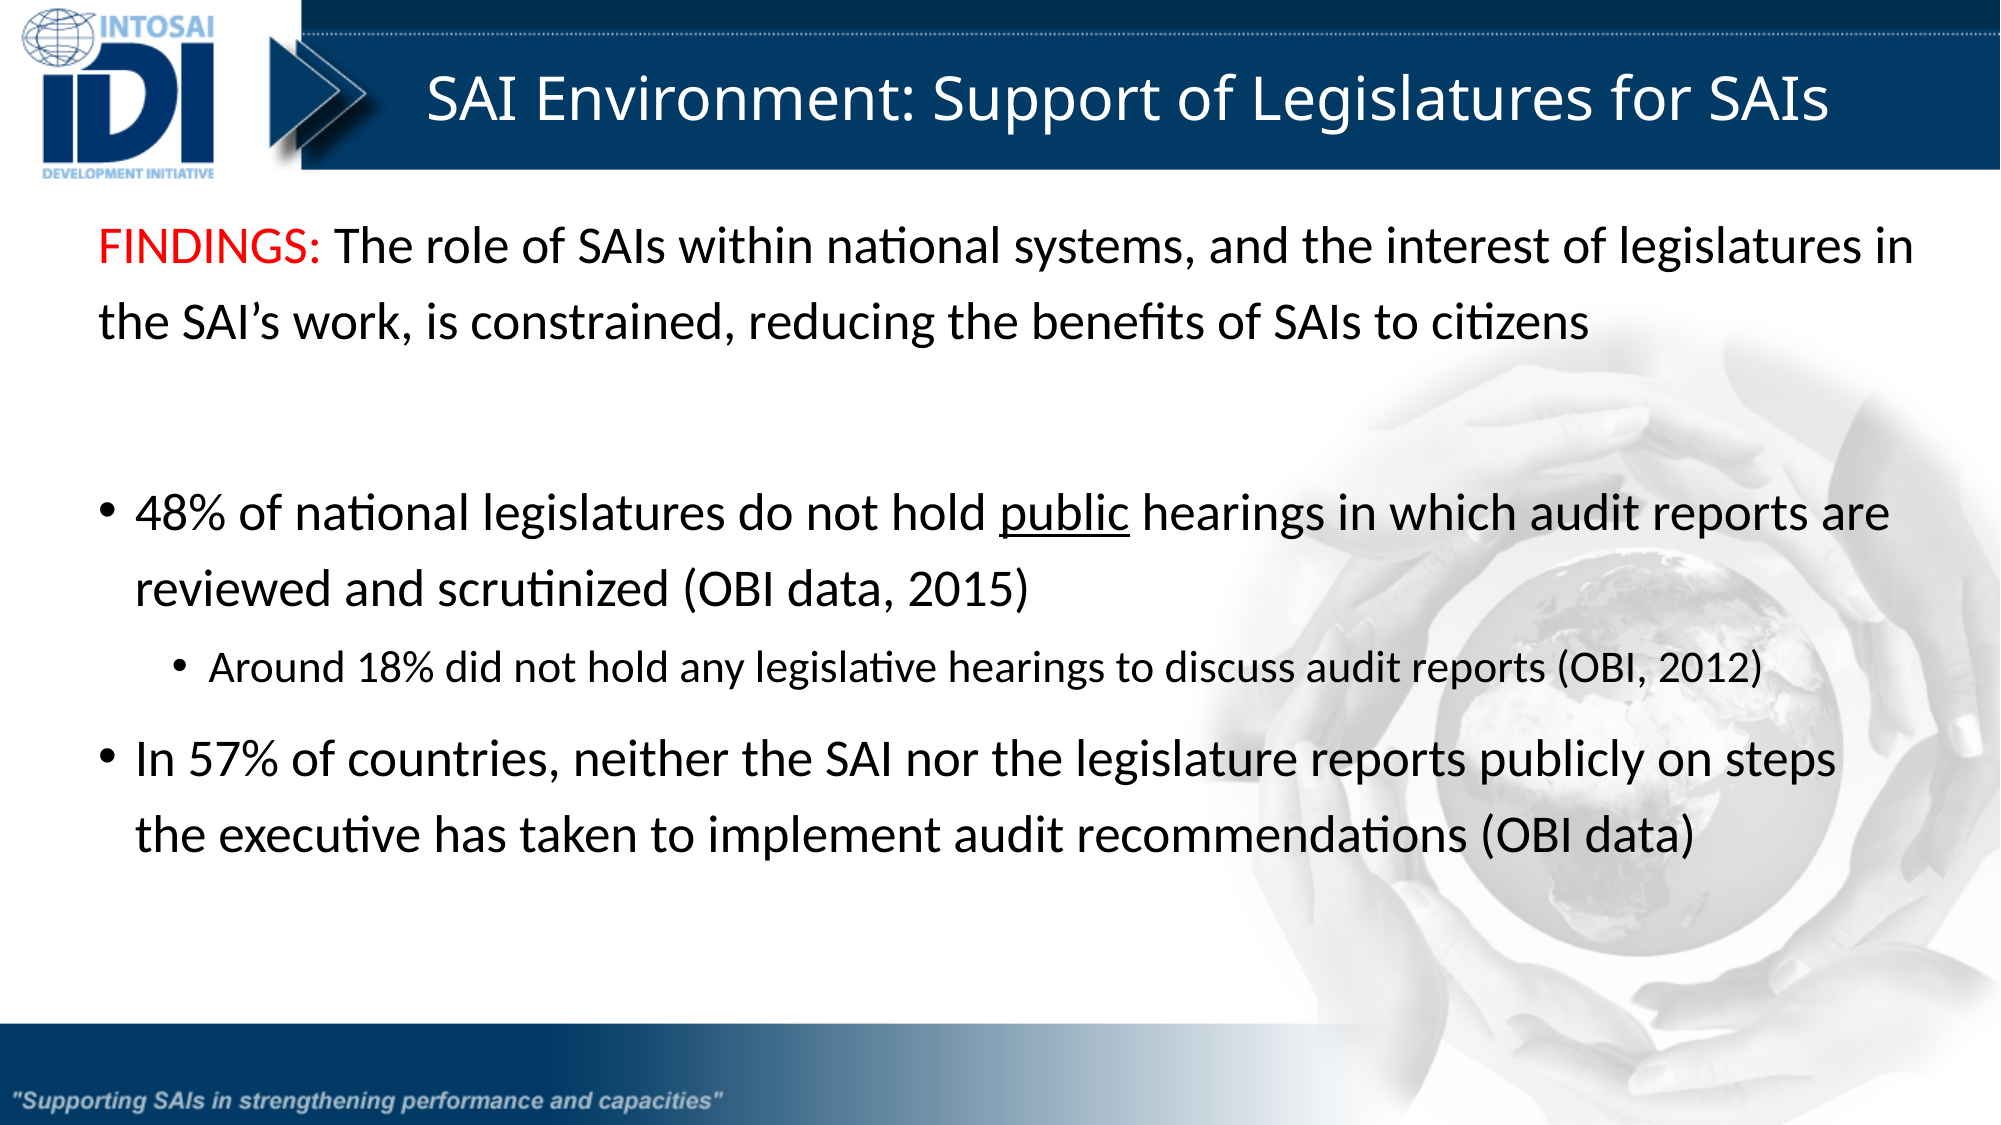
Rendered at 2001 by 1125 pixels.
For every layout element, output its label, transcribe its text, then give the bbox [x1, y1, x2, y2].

title SAI Environment: Support of Legislatures for SAIs [411, 30, 1903, 171]
picture [0, 0, 2000, 1125]
list FINDINGS: The role of SAIs within national systems, and the interest of legislatures in the SAI’s work, is constrained, reducing the benefits of SAIs to citizens 48% of national legislatures do not hold public hearings in which audit reports are reviewed and scrutinized (OBI data, 2015) Around 18% did not hold any legislative hearings to discuss audit reports (OBI, 2012) In 57% of countries, neither the SAI nor the legislature reports publicly on steps the executive has taken to implement audit recommendations (OBI data) [83, 190, 1934, 1010]
